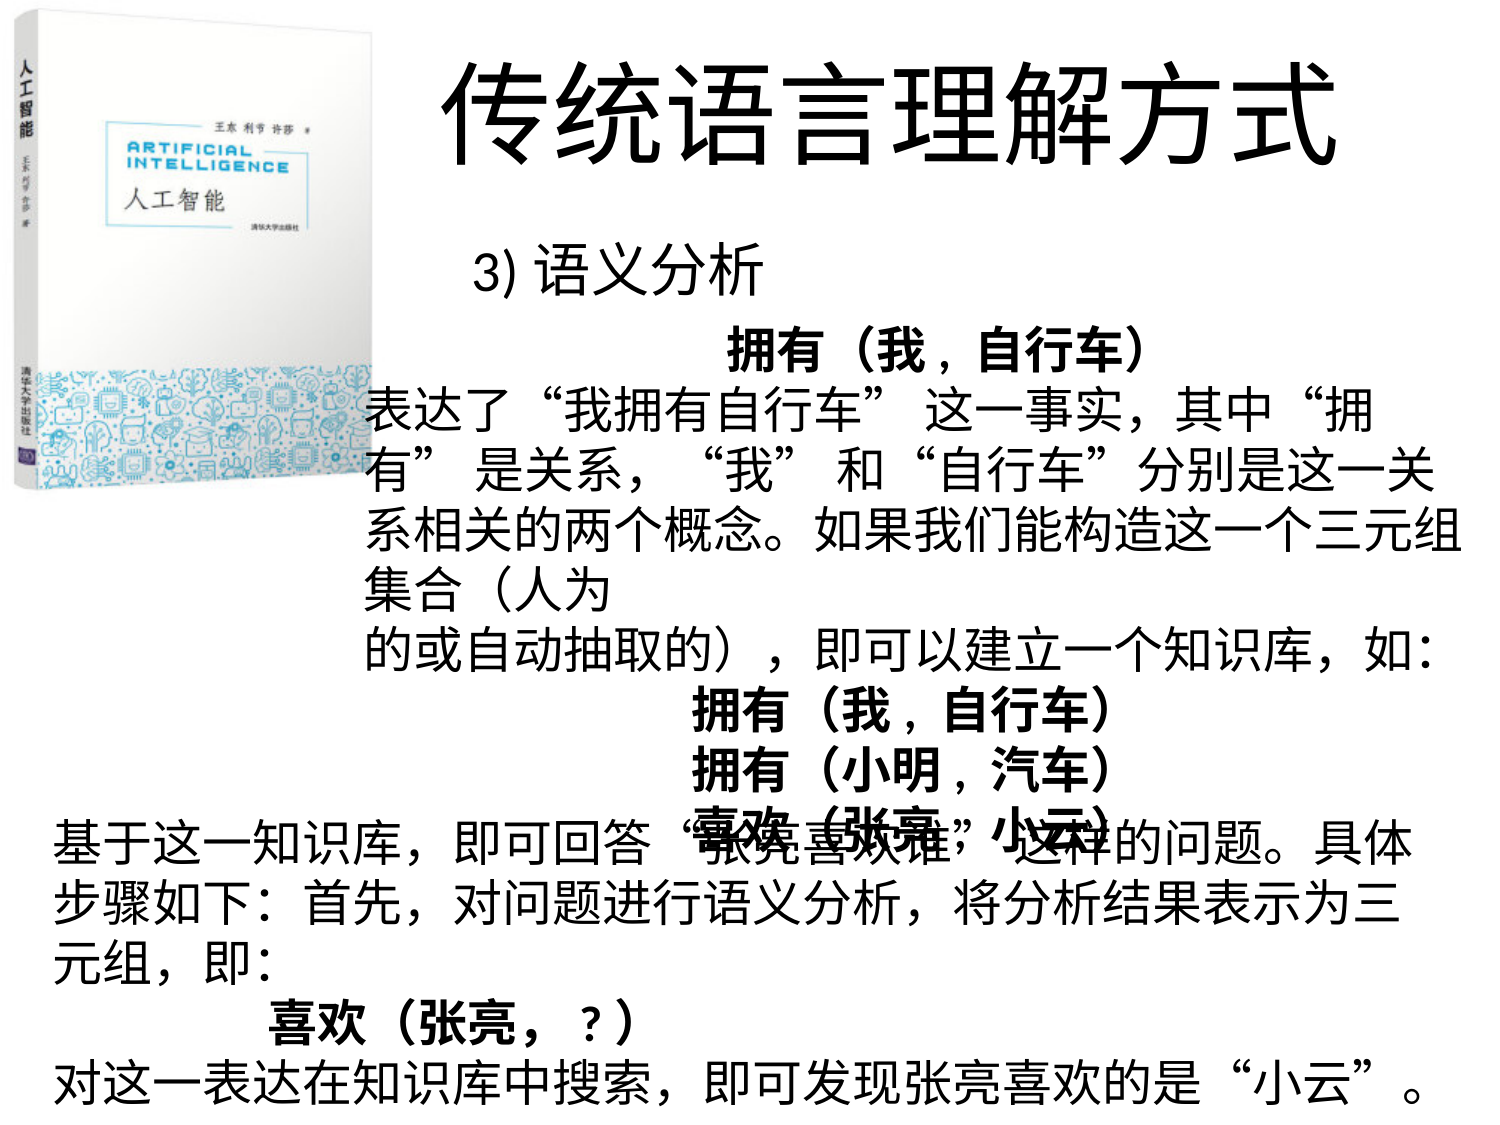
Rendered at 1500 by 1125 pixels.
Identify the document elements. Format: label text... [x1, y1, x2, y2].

picture [0, 0, 441, 510]
text_box 3)语义分析 [456, 225, 1192, 311]
text_box 传统语言理解方式 [424, 52, 1355, 189]
text_box 拥有（我, 自行车） 表达了“我拥有自行车” 这一事实，其中“拥有” 是关系，“我” 和“自行车”分别是这一关系相关的两个概念。如果我们能构造这一个三元组集合（人为 的或自动抽取的），即可以建立一个知识库，如： 拥有（我, 自行车） 拥有（小明, 汽车） 喜欢（张亮, 小云） [348, 311, 1484, 927]
text_box 基于这一知识库，即可回答“张亮喜欢谁” 这样的问题。具体步骤如下：首先，对问题进行语义分析，将分析结果表示为三元组，即： 喜欢（张亮，?） 对这一表达在知识库中搜索，即可发现张亮喜欢的是“小云”。 [37, 803, 1433, 1119]
